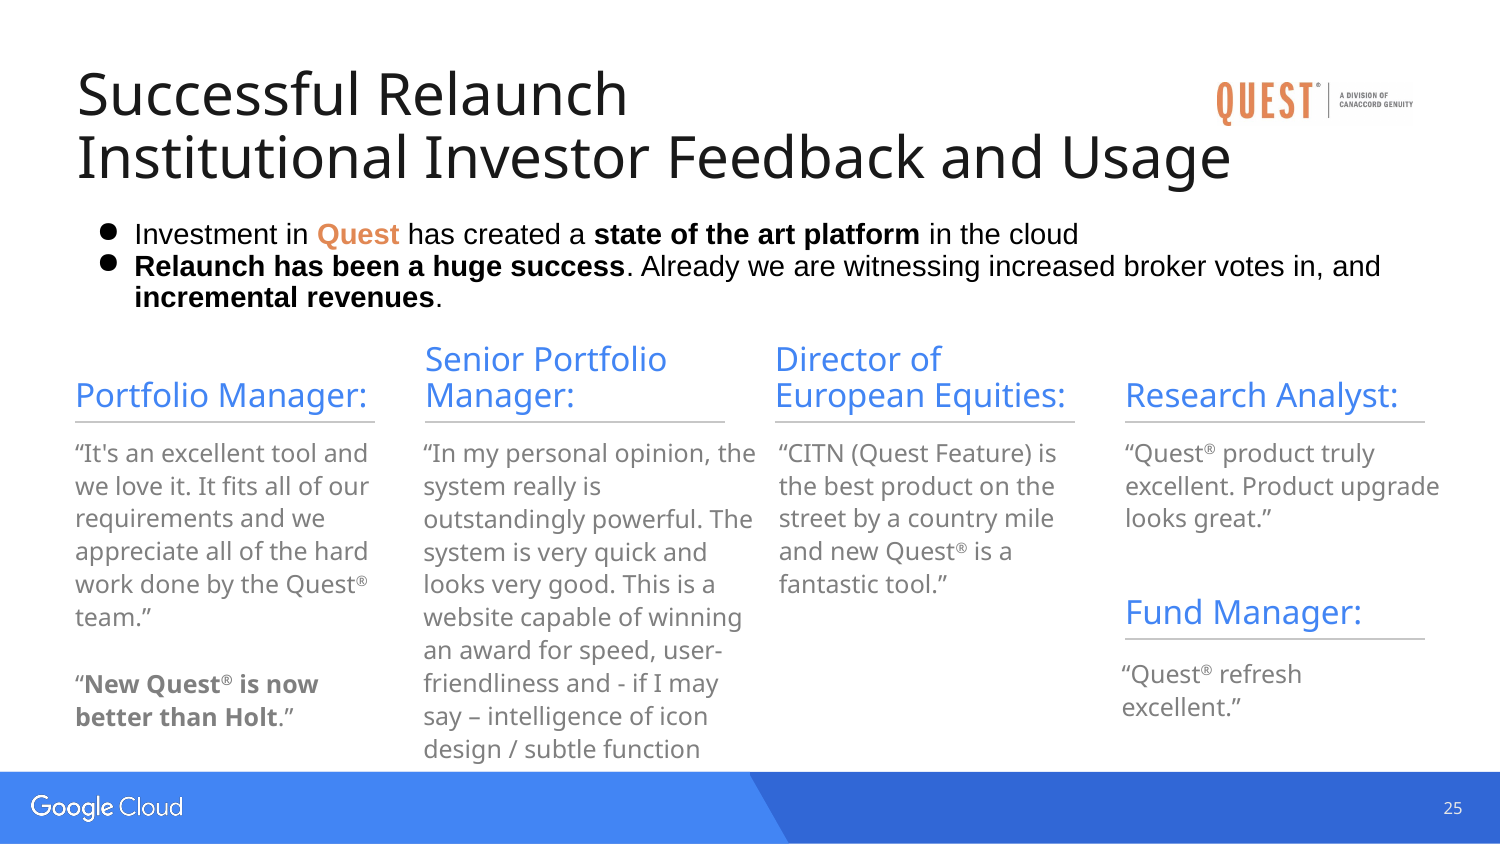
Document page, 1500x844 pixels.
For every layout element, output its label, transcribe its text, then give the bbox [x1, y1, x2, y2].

text_box “Quest® refresh excellent.” [1106, 640, 1444, 728]
text_box “New Quest® is now better than Holt.” [74, 665, 385, 771]
text_box Director of European Equities: [774, 334, 1075, 421]
text_box “CITN (Quest Feature) is the best product on the street by a country mile and new Quest® is a fantastic tool.” [778, 434, 1069, 716]
text_box [750, 771, 1500, 844]
text_box [0, 771, 789, 844]
text_box Investment in Quest has created a state of the art platform in the cloud Relaunch has been a huge success. Already we are witnessing increased broker votes in, and incremental revenues. [44, 204, 1500, 320]
picture [1216, 82, 1413, 126]
text_box “Quest® product truly excellent. Product upgrade looks great.” [1124, 434, 1445, 587]
text_box “In my personal opinion, the system really is outstandingly powerful. The system is very quick and looks very good. This is a website capable of winning an award for speed, user-friendliness and - if I may say – intelligence of icon design / subtle function prompt.” [423, 434, 760, 771]
text_box Successful Relaunch Institutional Investor Feedback and Usage [62, 49, 1413, 200]
text_box “It's an excellent tool and we love it. It fits all of our requirements and we appreciate all of the hard work done by the Quest® team.” [74, 434, 375, 665]
text_box Fund Manager: [1124, 587, 1445, 628]
text_box Senior Portfolio Manager: [424, 334, 725, 421]
picture [28, 783, 185, 835]
text_box ‹#› [1137, 796, 1463, 822]
text_box Research Analyst: [1124, 334, 1425, 421]
text_box Portfolio Manager: [74, 334, 375, 421]
